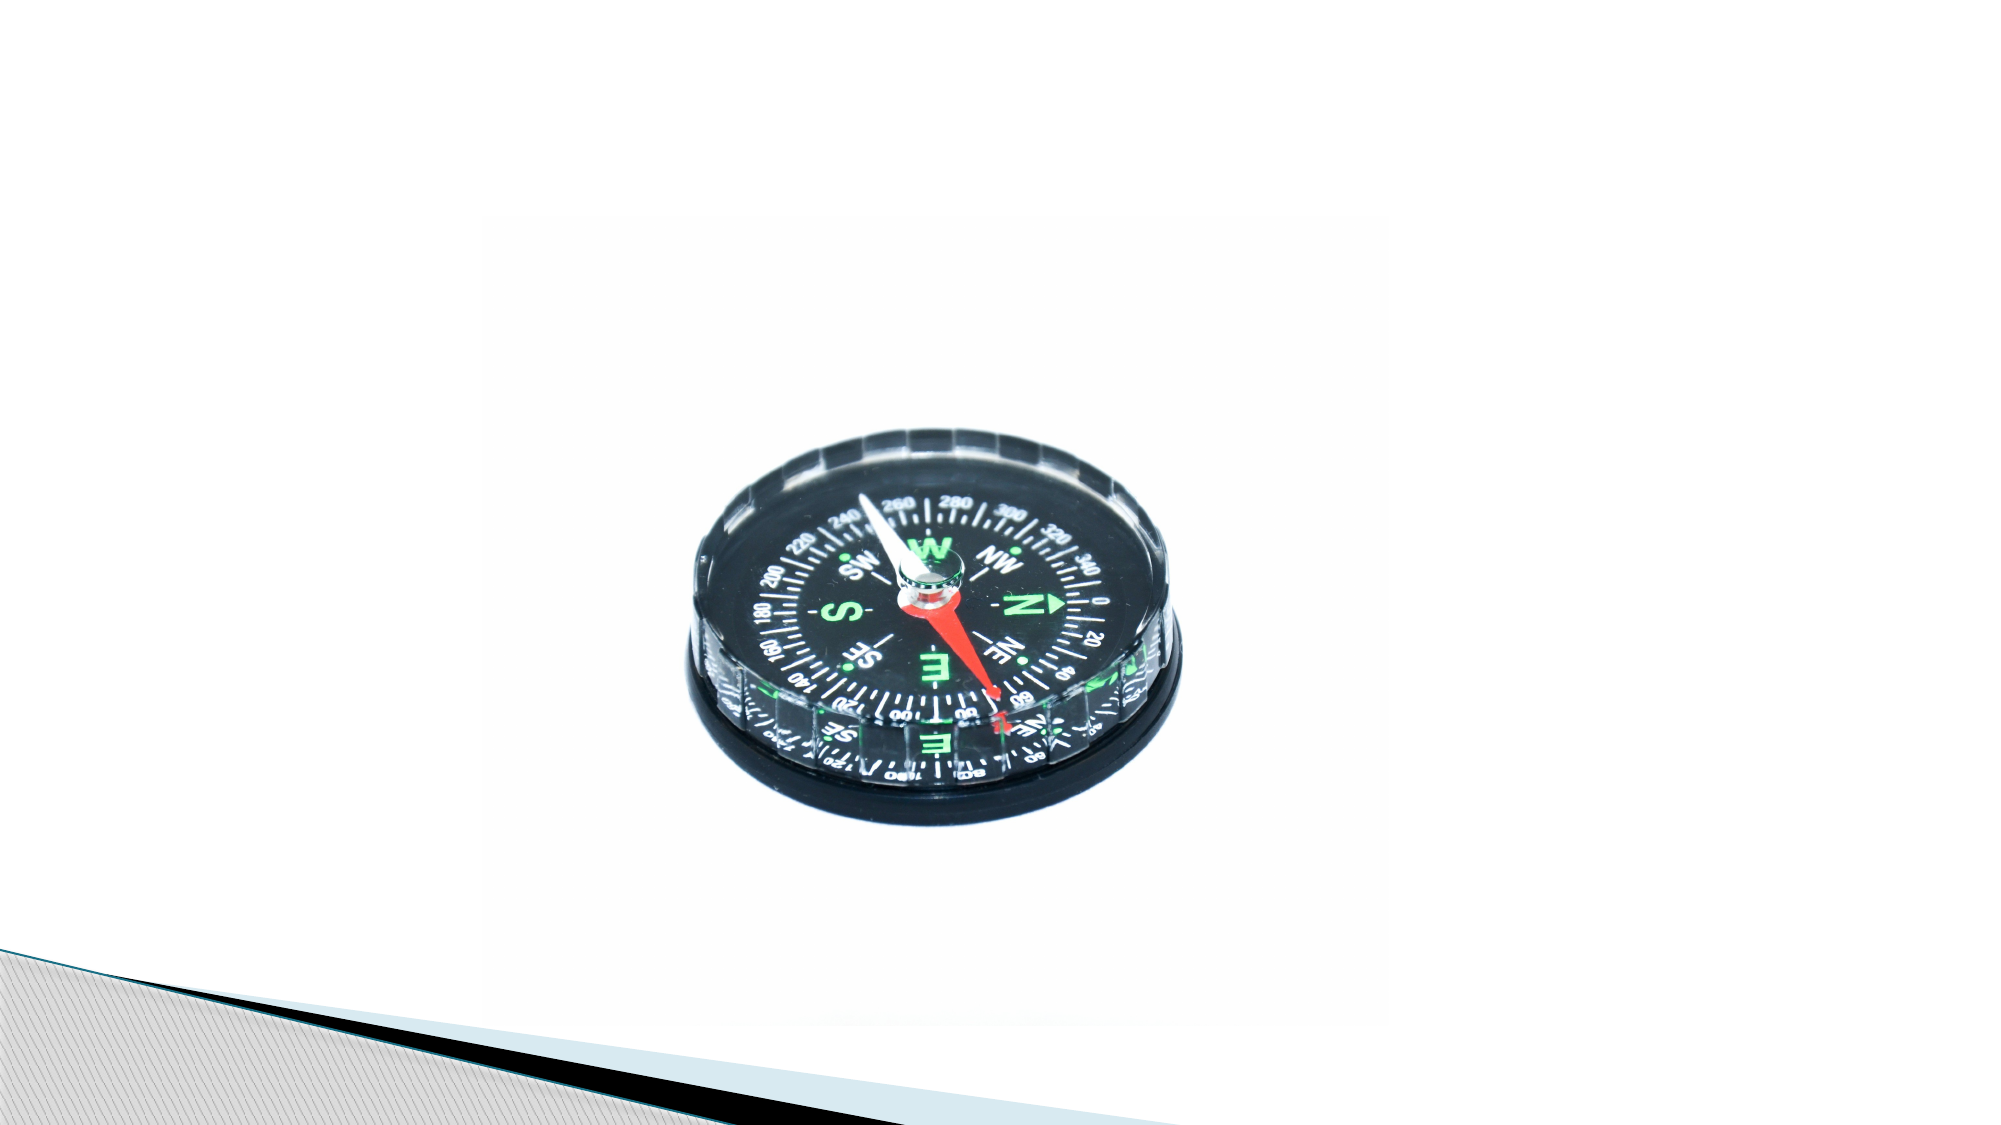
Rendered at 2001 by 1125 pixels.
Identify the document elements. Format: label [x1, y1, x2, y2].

picture [482, 216, 1389, 1026]
